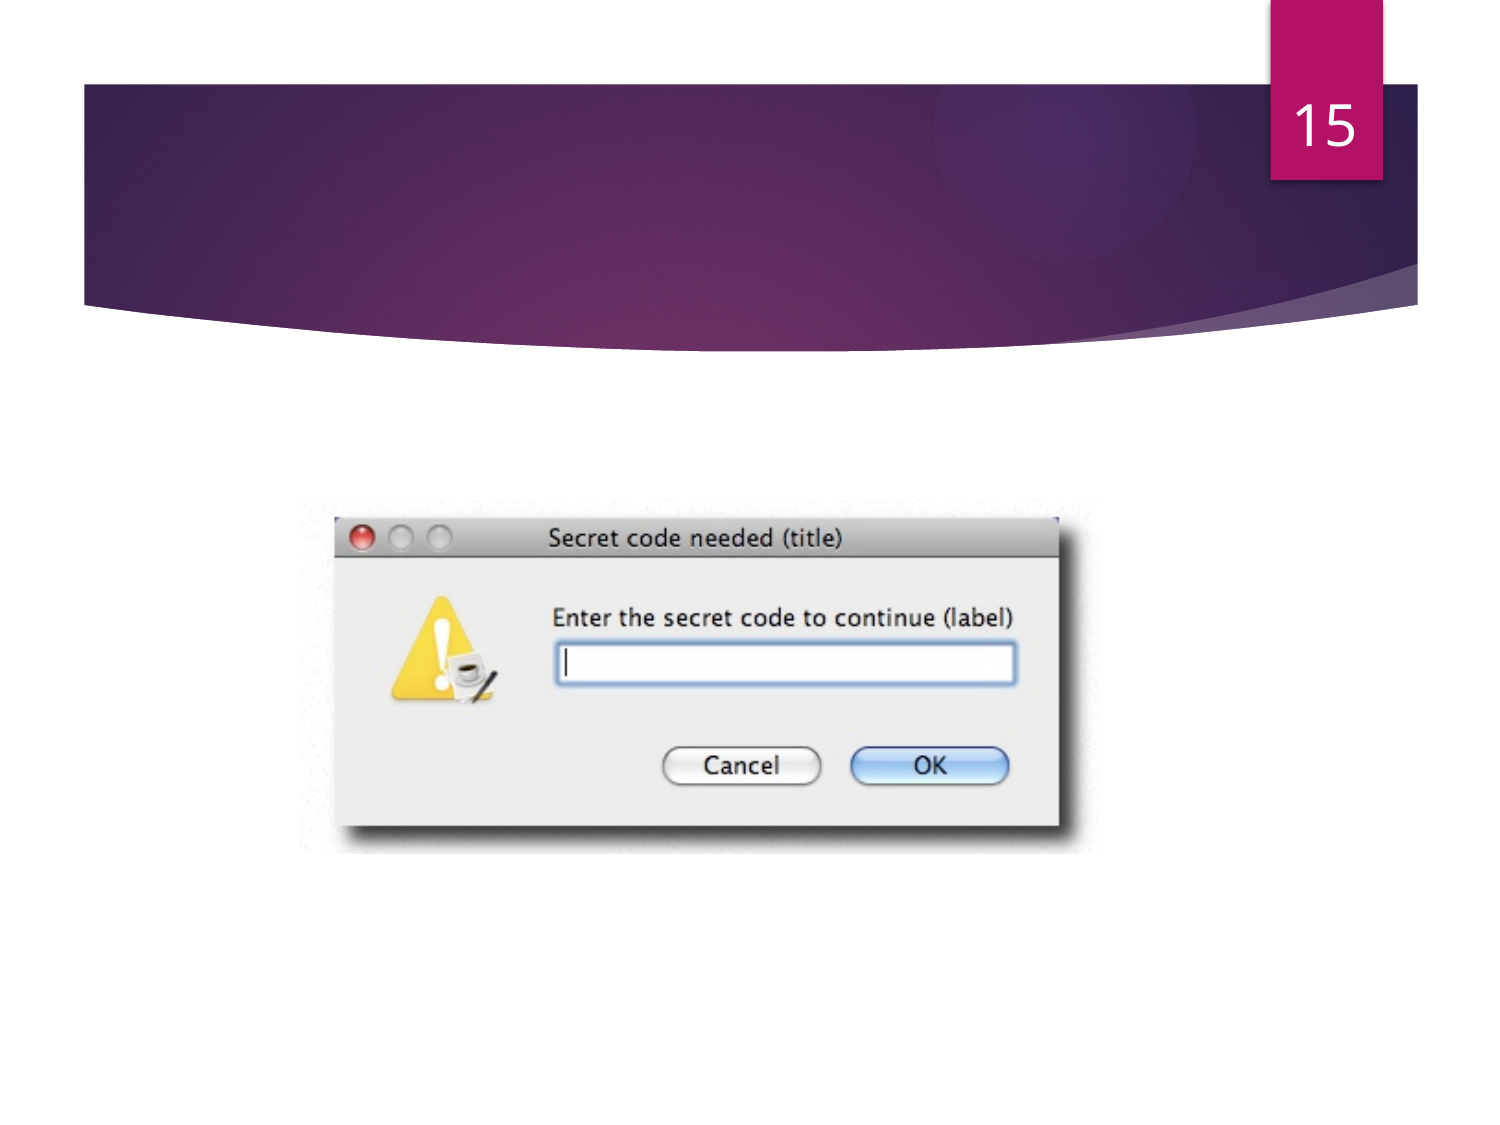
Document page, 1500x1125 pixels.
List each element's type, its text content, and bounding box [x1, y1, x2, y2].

picture [299, 499, 1101, 855]
slide_number 15 [1259, 48, 1390, 175]
